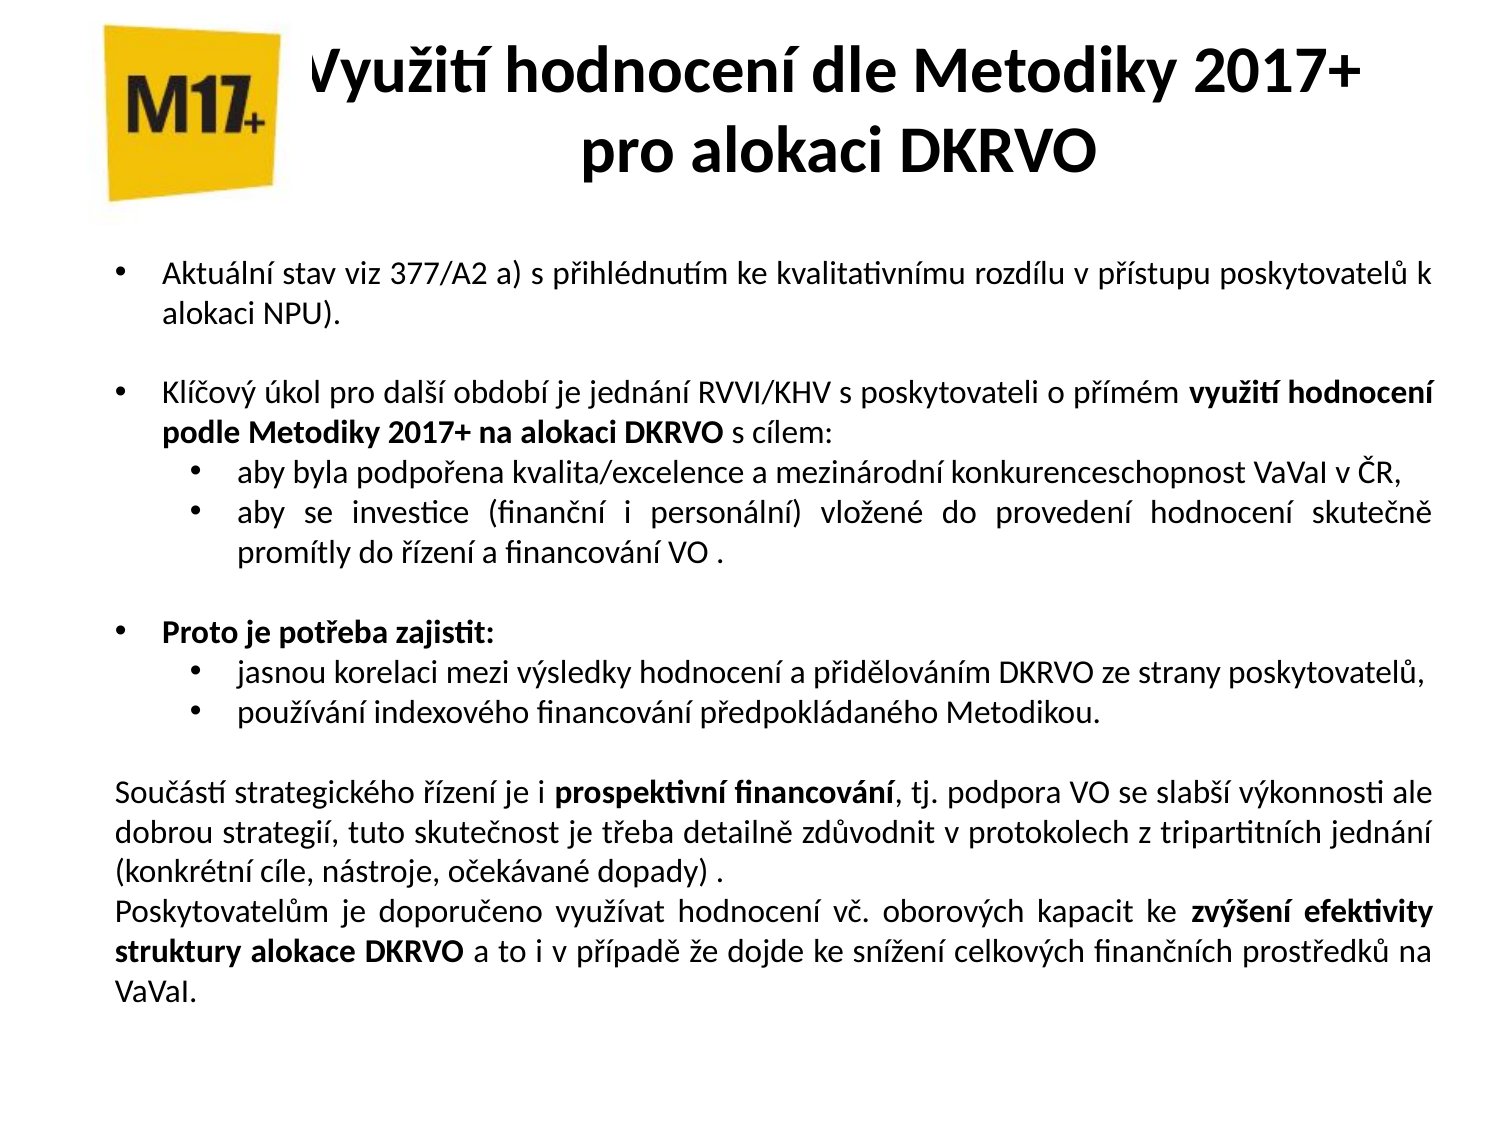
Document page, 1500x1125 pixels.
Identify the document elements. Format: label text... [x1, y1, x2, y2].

title Využití hodnocení dle Metodiky 2017+ pro alokaci DKRVO [253, 48, 1425, 243]
picture [64, 0, 312, 226]
text_box Aktuální stav viz 377/A2 a) s přihlédnutím ke kvalitativnímu rozdílu v přístupu poskytovatelů k alokaci NPU). Klíčový úkol pro další období je jednání RVVI/KHV s poskytovateli o přímém využití hodnocení podle Metodiky 2017+ na alokaci DKRVO s cílem: aby byla podpořena kvalita/excelence a mezinárodní konkurenceschopnost VaVaI v ČR, aby se investice (finanční i personální) vložené do provedení hodnocení skutečně promítly do řízení a financování VO . Proto je potřeba zajistit: jasnou korelaci mezi výsledky hodnocení a přidělováním DKRVO ze strany poskytovatelů, používání indexového financování předpokládaného Metodikou. Součástí strategického řízení je i prospektivní financování, tj. podpora VO se slabší výkonnosti ale dobrou strategií, tuto skutečnost je třeba detailně zdůvodnit v protokolech z tripartitních jednání (konkrétní cíle, nástroje, očekávané dopady) . Poskytovatelům je doporučeno využívat hodnocení vč. oborových kapacit ke zvýšení efektivity struktury alokace DKRVO a to i v případě že dojde ke snížení celkových finančních prostředků na VaVaI. [100, 243, 1449, 1017]
